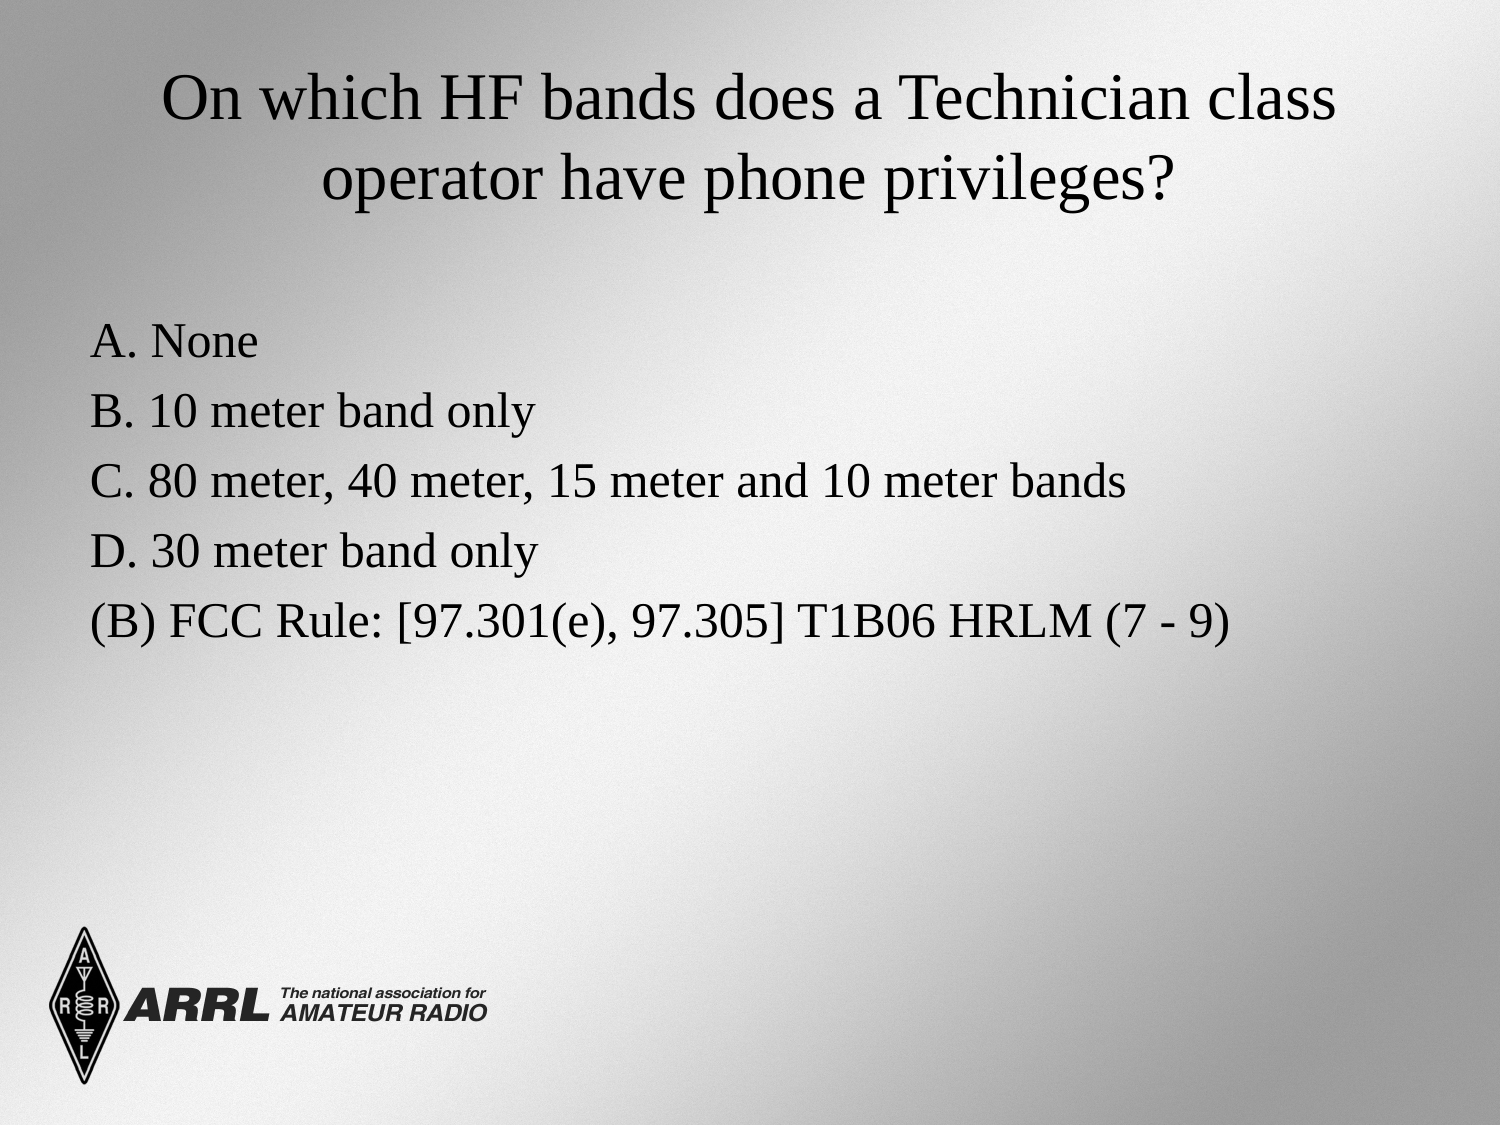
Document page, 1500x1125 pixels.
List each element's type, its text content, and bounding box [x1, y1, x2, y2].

title On which HF bands does a Technician class operator have phone privileges? [75, 45, 1425, 233]
picture [0, 0, 1500, 1125]
list A. None B. 10 meter band only C. 80 meter, 40 meter, 15 meter and 10 meter bands D. 30 meter band only (B) FCC Rule: [97.301(e), 97.305] T1B06 HRLM (7 - 9) [75, 299, 1425, 1005]
